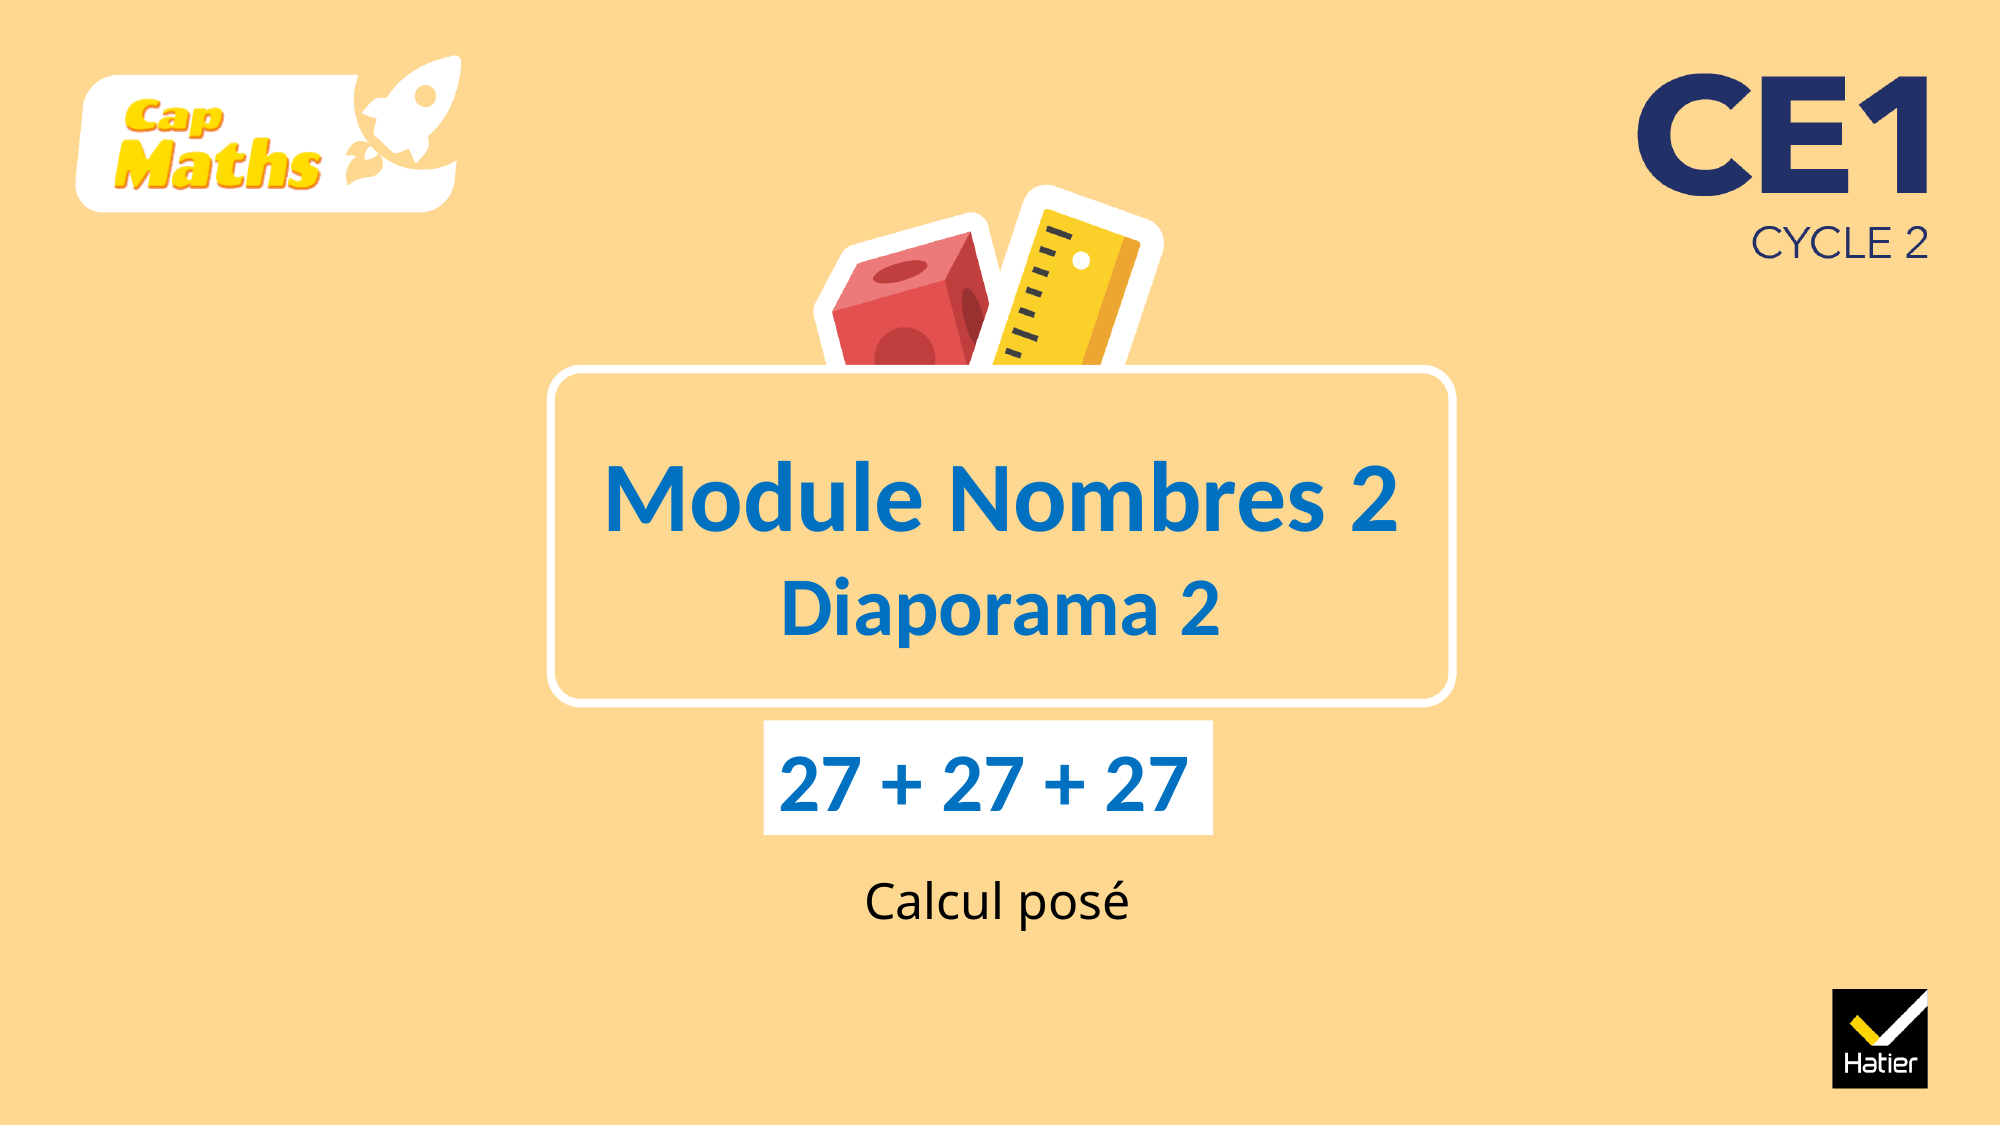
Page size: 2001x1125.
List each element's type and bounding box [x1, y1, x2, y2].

list [0, 0, 2000, 1125]
